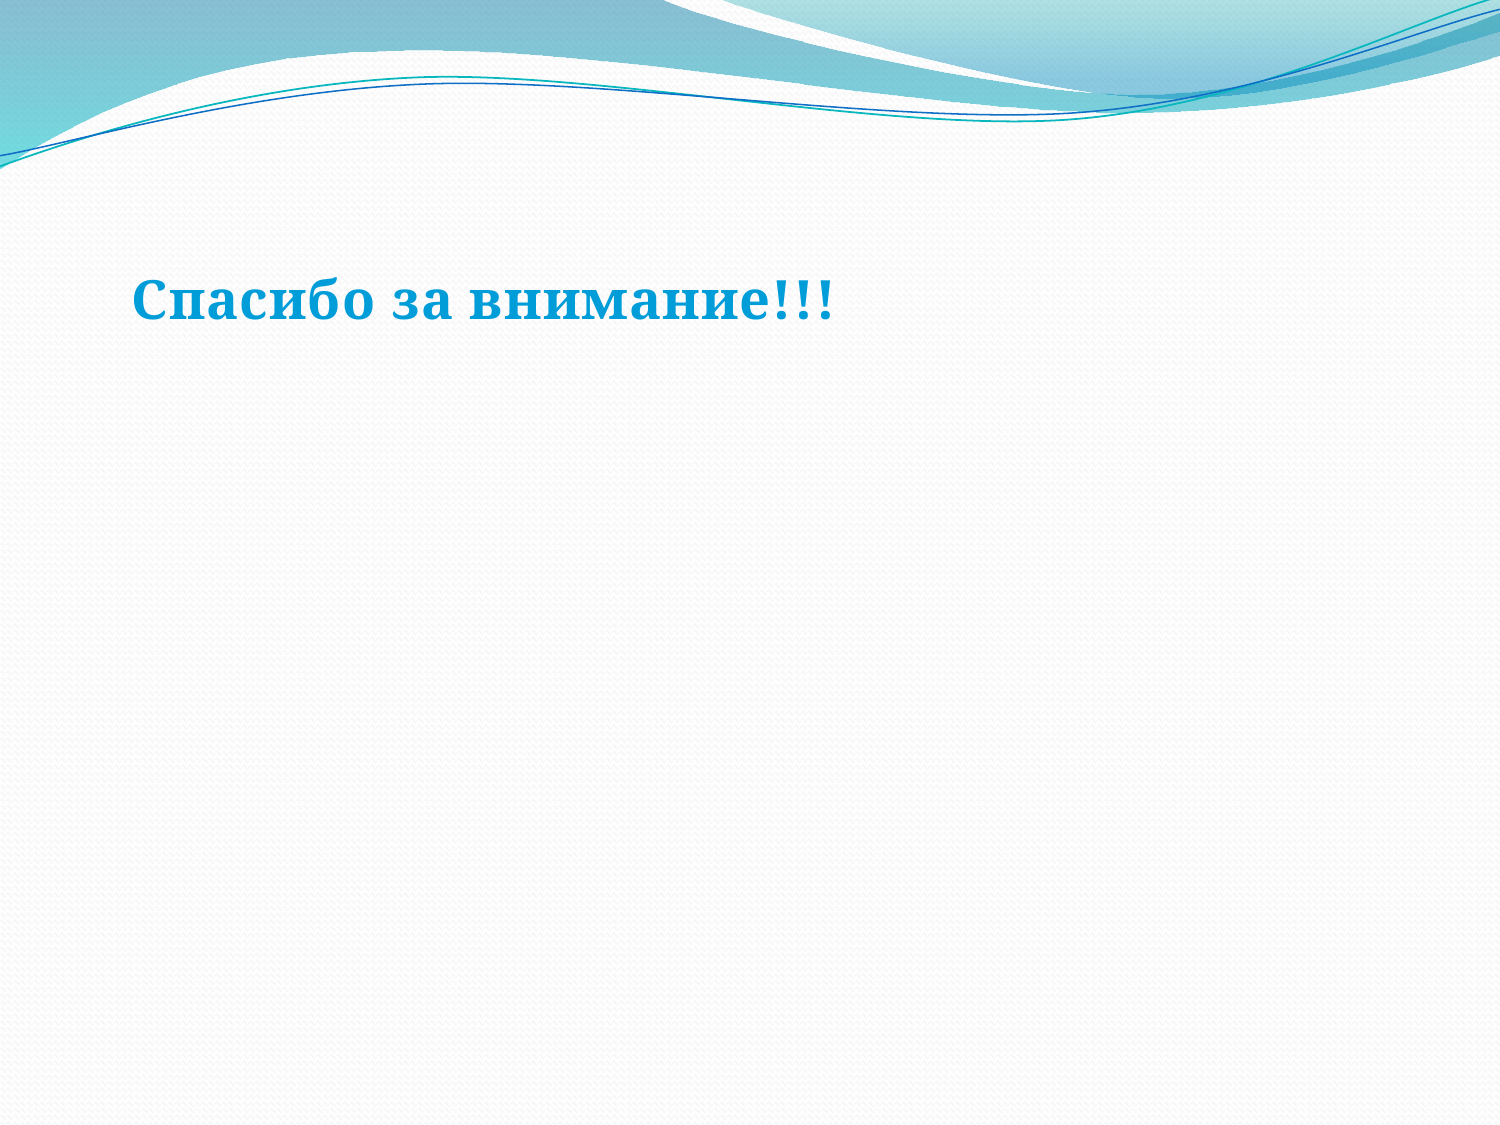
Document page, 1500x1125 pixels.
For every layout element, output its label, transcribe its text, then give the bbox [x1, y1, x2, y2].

list Спасибо за внимание!!! [117, 257, 1454, 779]
